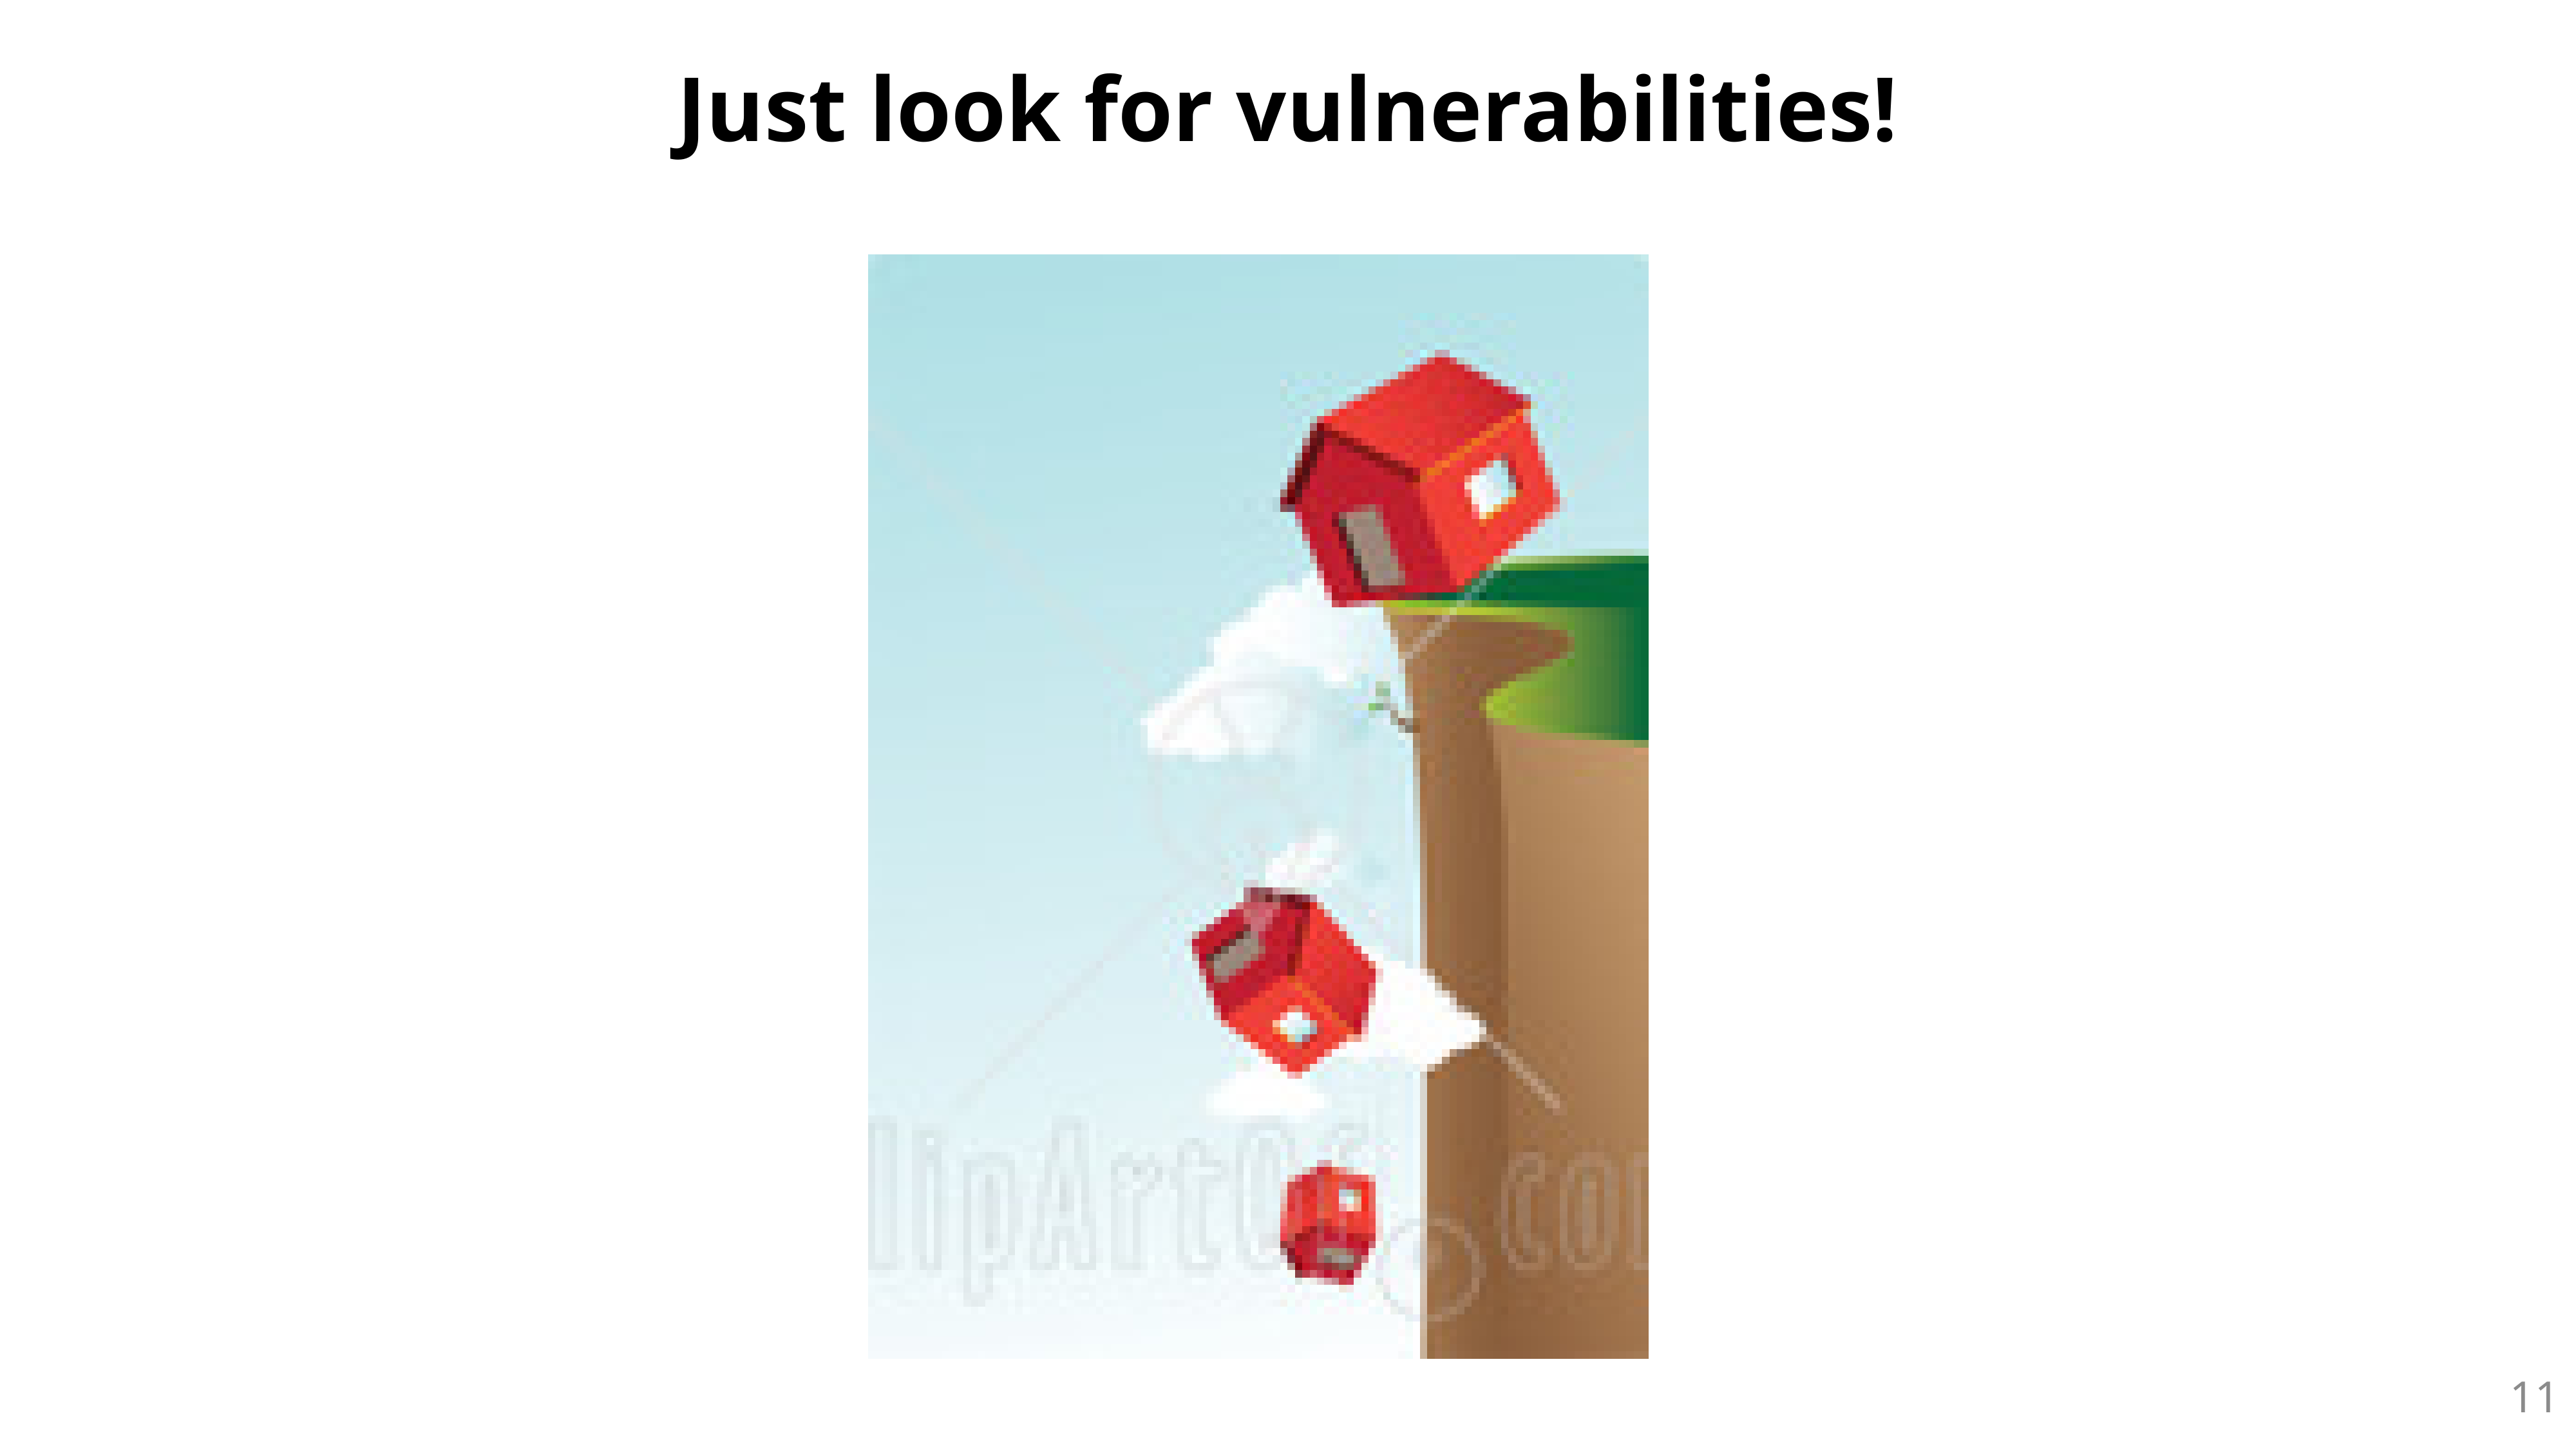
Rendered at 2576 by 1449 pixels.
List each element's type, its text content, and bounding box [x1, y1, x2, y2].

text_box Just look for vulnerabilities! [0, 67, 2576, 145]
text_box 10 [2494, 1365, 2576, 1449]
picture [868, 254, 1649, 1359]
